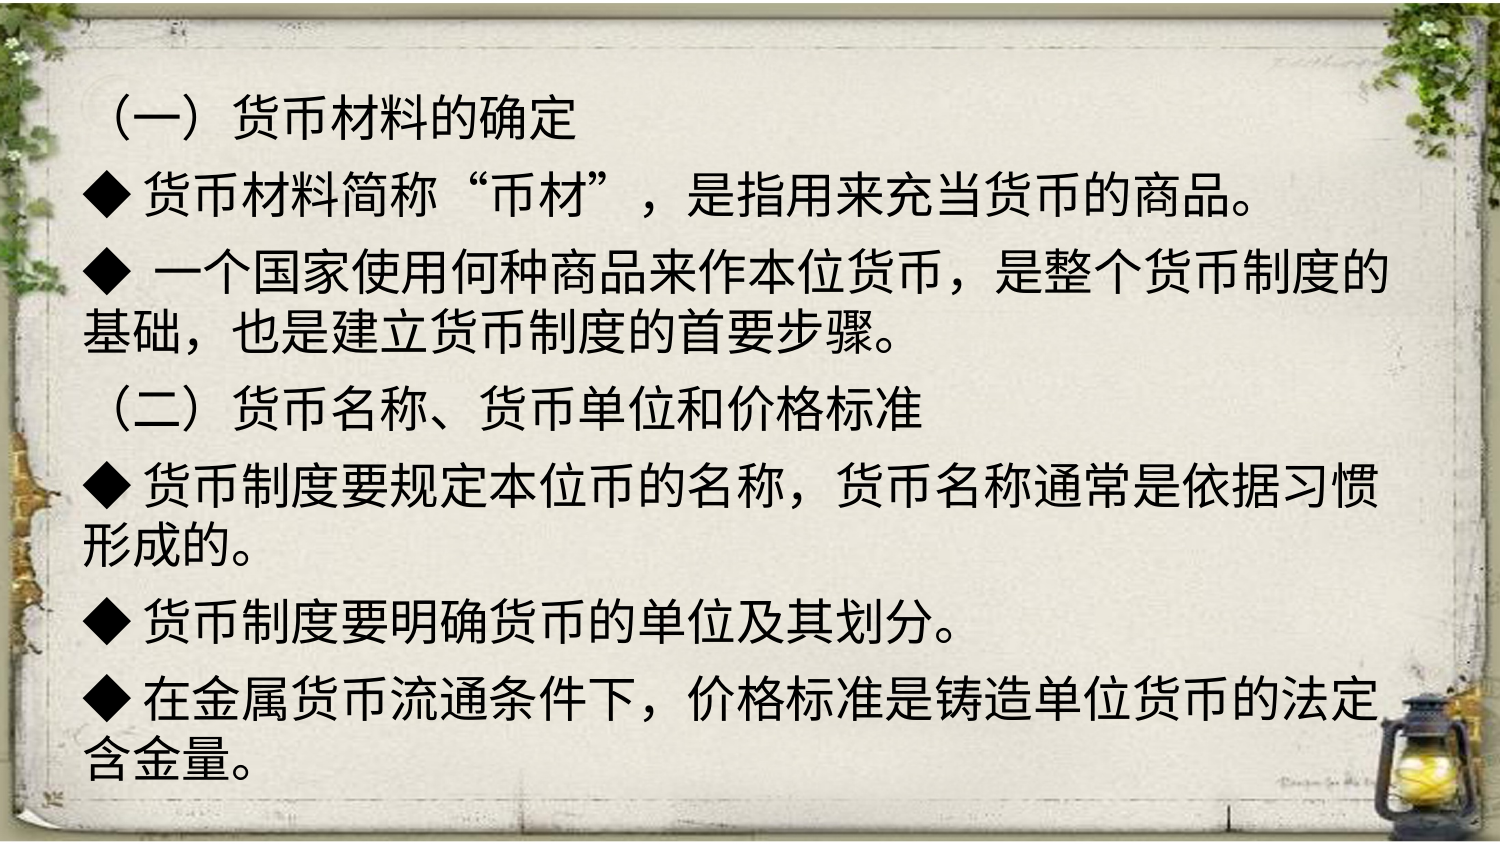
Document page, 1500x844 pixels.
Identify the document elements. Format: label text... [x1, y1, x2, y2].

list （一）货币材料的确定 ◆货币材料简称“币材”，是指用来充当货币的商品。 ◆ 一个国家使用何种商品来作本位货币，是整个货币制度的基础，也是建立货币制度的首要步骤。 （二）货币名称、货币单位和价格标准 ◆货币制度要规定本位币的名称，货币名称通常是依据习惯形成的。 ◆货币制度要明确货币的单位及其划分。 ◆在金属货币流通条件下，价格标准是铸造单位货币的法定含金量。 [67, 79, 1433, 798]
picture [0, 0, 1500, 844]
